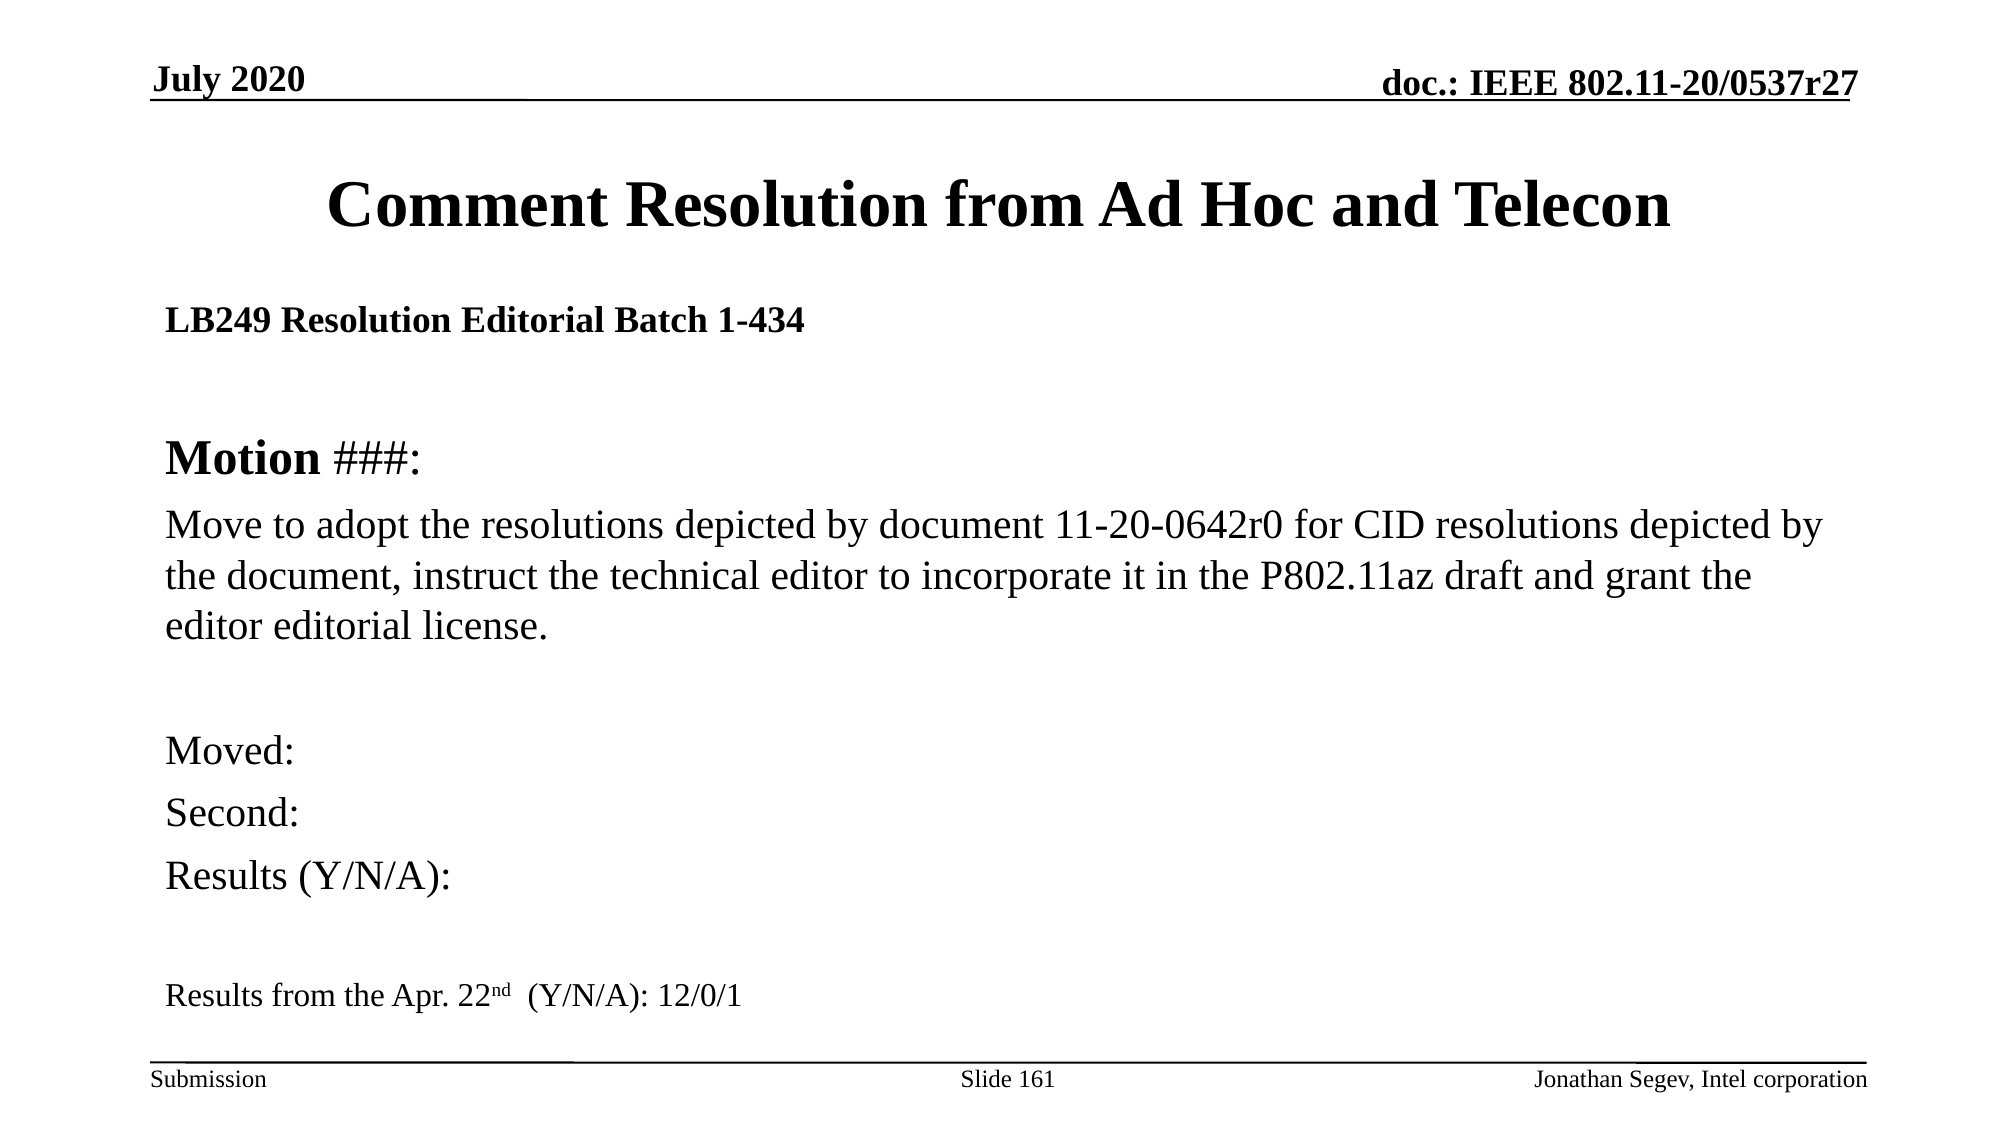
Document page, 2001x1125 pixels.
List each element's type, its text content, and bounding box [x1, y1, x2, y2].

slide_number Slide 161 [950, 1061, 1067, 1123]
title Comment Resolution from Ad Hoc and Telecon [149, 112, 1850, 286]
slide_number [152, 54, 563, 100]
footer Jonathan Segev, Intel corporation [1171, 1061, 1869, 1093]
list LB249 Resolution Editorial Batch 1-434 Motion ###: Move to adopt the resolutions depicted by document 11-20-0642r0 for CID resolutions depicted by the document, instruct the technical editor to incorporate it in the P802.11az draft and grant the editor editorial license. Moved: Second: Results (Y/N/A): Results from the Apr. 22nd (Y/N/A): 12/0/1 [149, 286, 1850, 1000]
